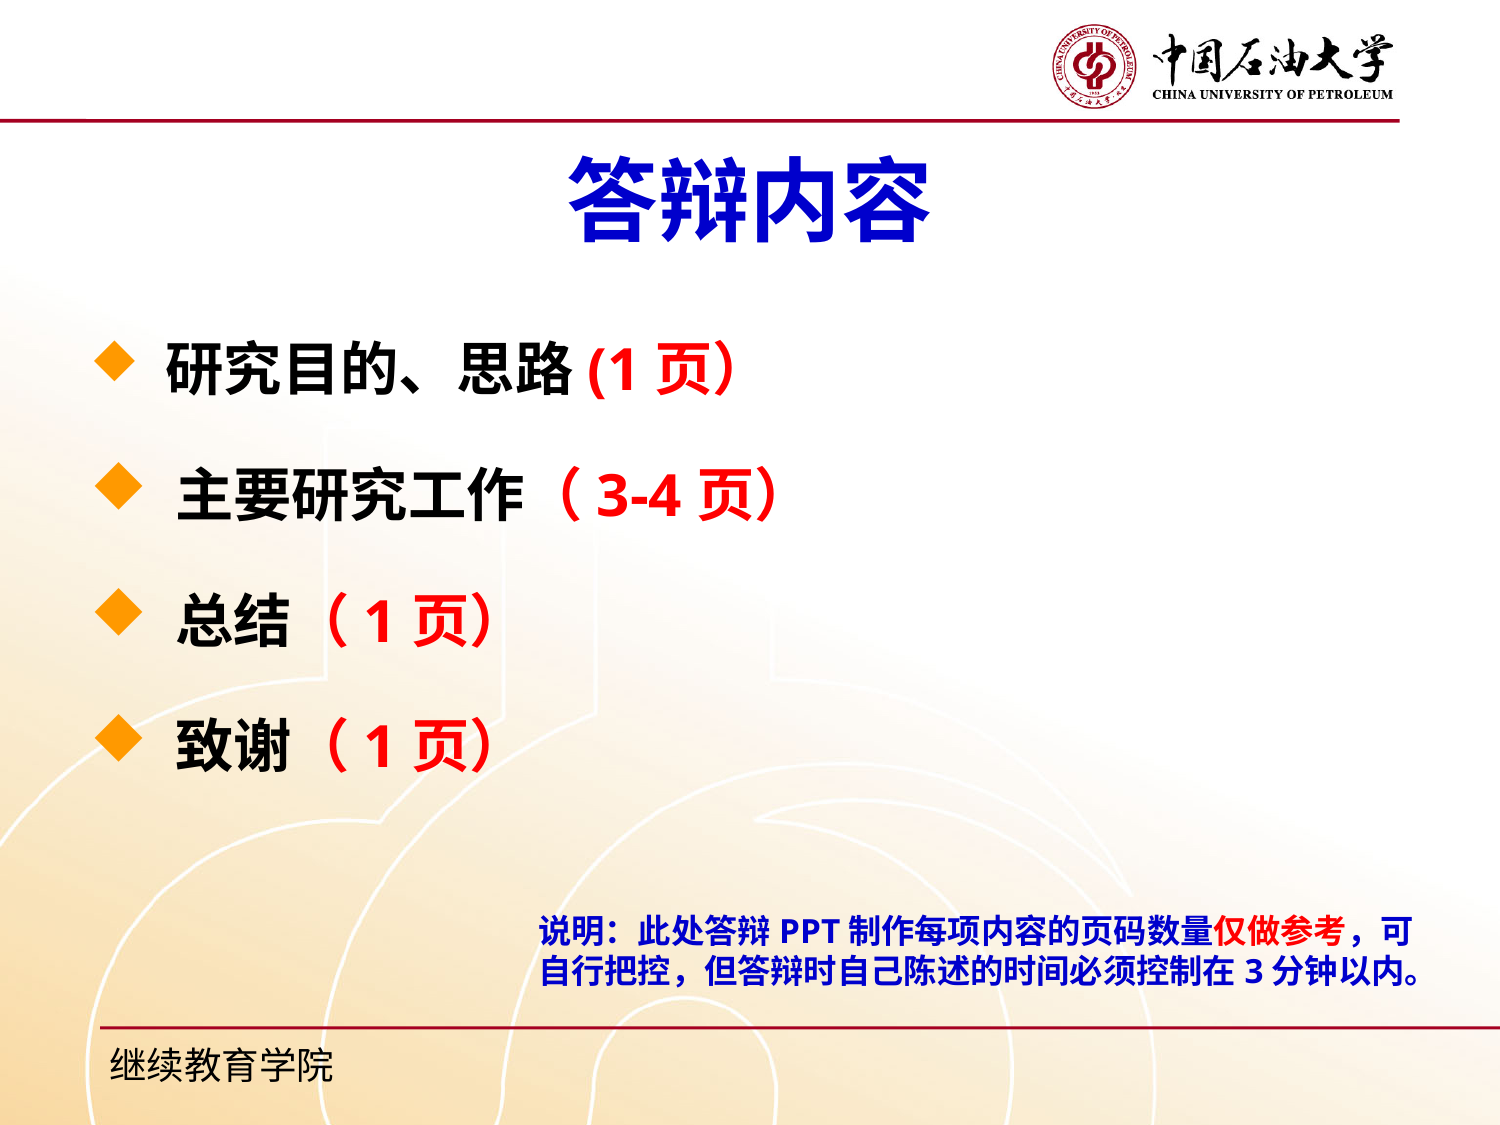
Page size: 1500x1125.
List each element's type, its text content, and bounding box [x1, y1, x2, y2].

picture [0, 0, 1500, 1125]
list 研究目的、思路(1页） 主要研究工作（3-4页） 总结（1页） 致谢（1页） [75, 332, 1425, 1075]
title 答辩内容 [75, 135, 1425, 323]
text_box 说明：此处答辩PPT制作每项内容的页码数量仅做参考，可自行把控，但答辩时自己陈述的时间必须控制在3分钟以内。 [523, 903, 1448, 1007]
